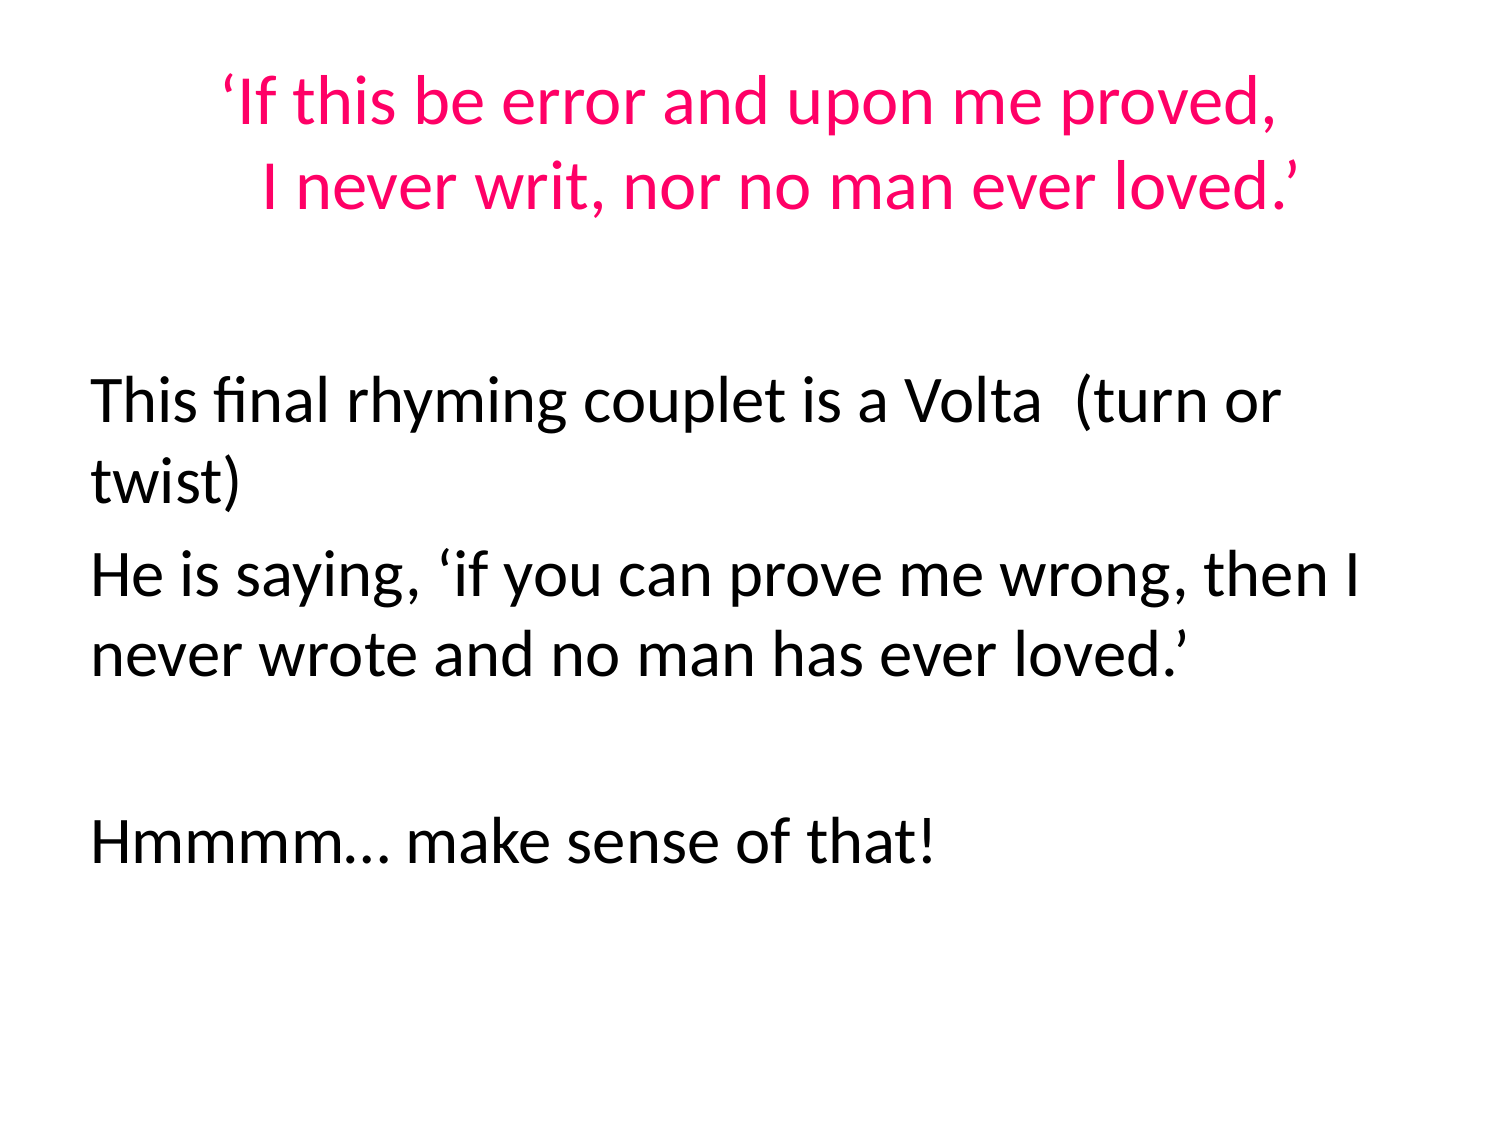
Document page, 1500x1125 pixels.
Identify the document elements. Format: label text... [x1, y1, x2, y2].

list This final rhyming couplet is a Volta (turn or twist) He is saying, ‘if you can prove me wrong, then I never wrote and no man has ever loved.’ Hmmmm… make sense of that! [75, 255, 1425, 1083]
title ‘If this be error and upon me proved, I never writ, nor no man ever loved.’ [75, 45, 1425, 233]
